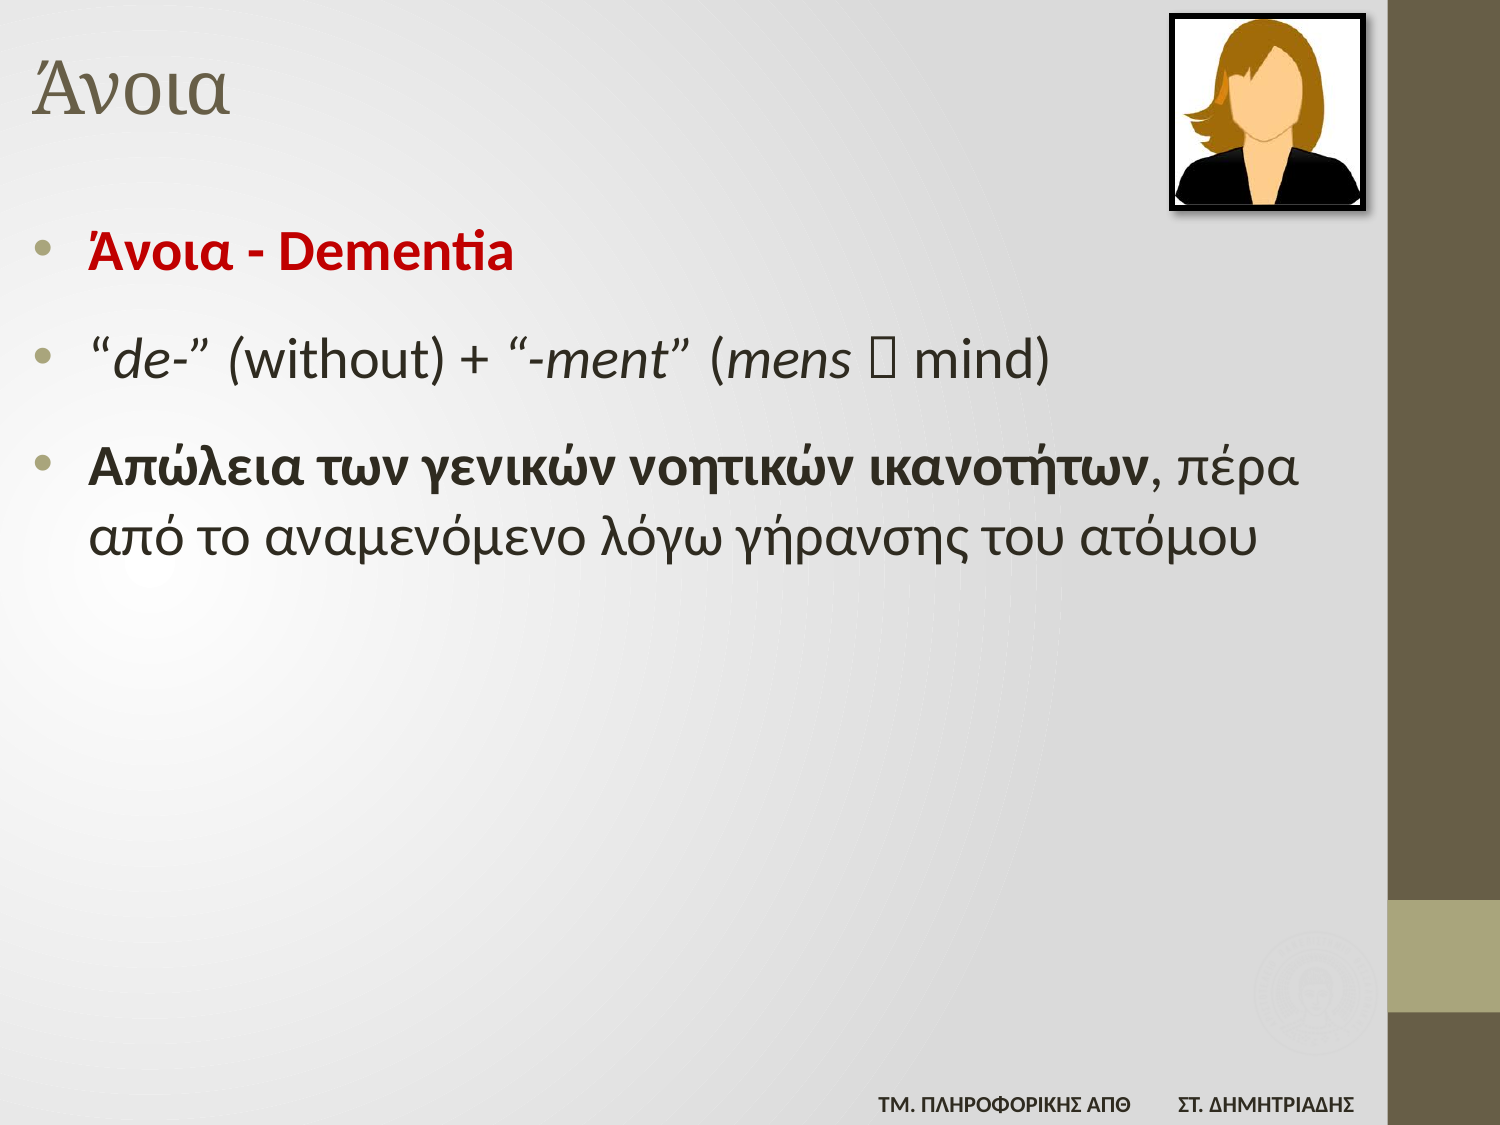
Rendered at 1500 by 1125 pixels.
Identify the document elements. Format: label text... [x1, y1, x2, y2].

title Άνοια [17, 19, 1168, 149]
title Άνοια [1376, 19, 1381, 149]
picture [1174, 18, 1361, 206]
list Άνοια - Dementia “de-” (without) + “-ment” (mens  mind) Απώλεια των γενικών νοητικών ικανοτήτων, πέρα από το αναμενόμενο λόγω γήρανσης του ατόμου [17, 205, 1377, 1059]
